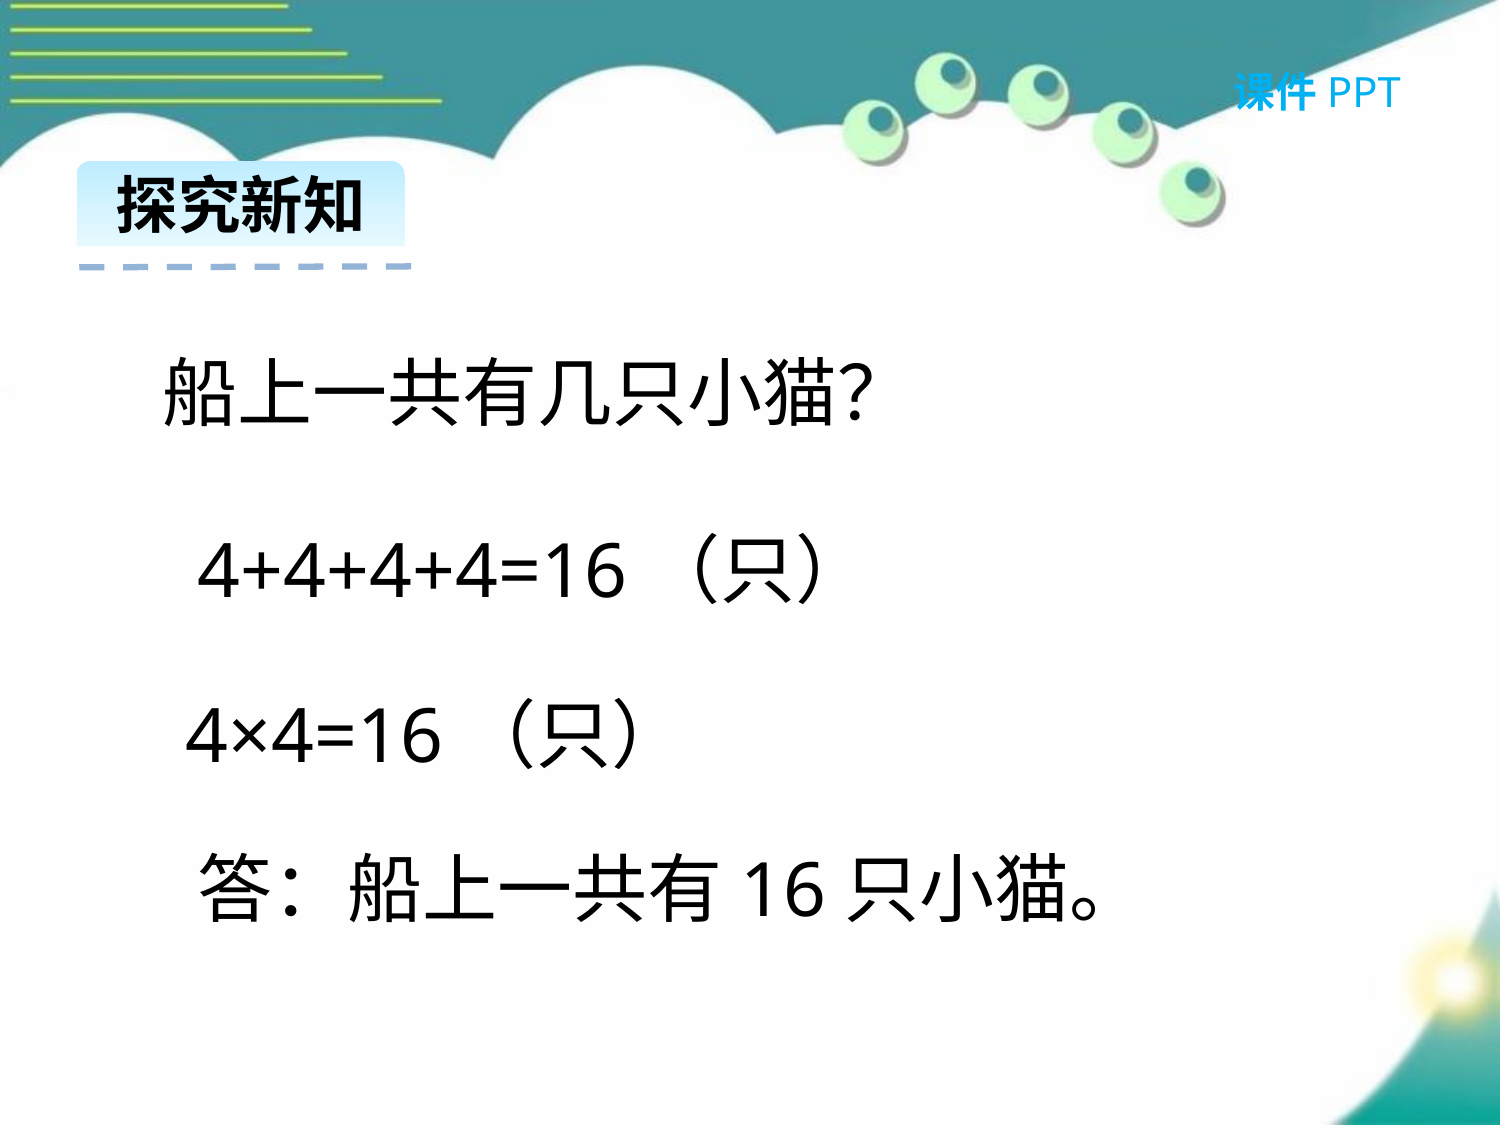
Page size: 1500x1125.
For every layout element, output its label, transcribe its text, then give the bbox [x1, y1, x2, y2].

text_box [76, 160, 420, 268]
text_box 船上一共有几只小猫？ [147, 337, 1294, 443]
picture [0, 0, 1500, 1125]
text_box 4×4=16（只） [171, 680, 1318, 786]
text_box 课件PPT [1218, 58, 1418, 124]
text_box 4+4+4+4=16（只） [183, 515, 1330, 621]
text_box 答：船上一共有16只小猫。 [183, 834, 1330, 939]
